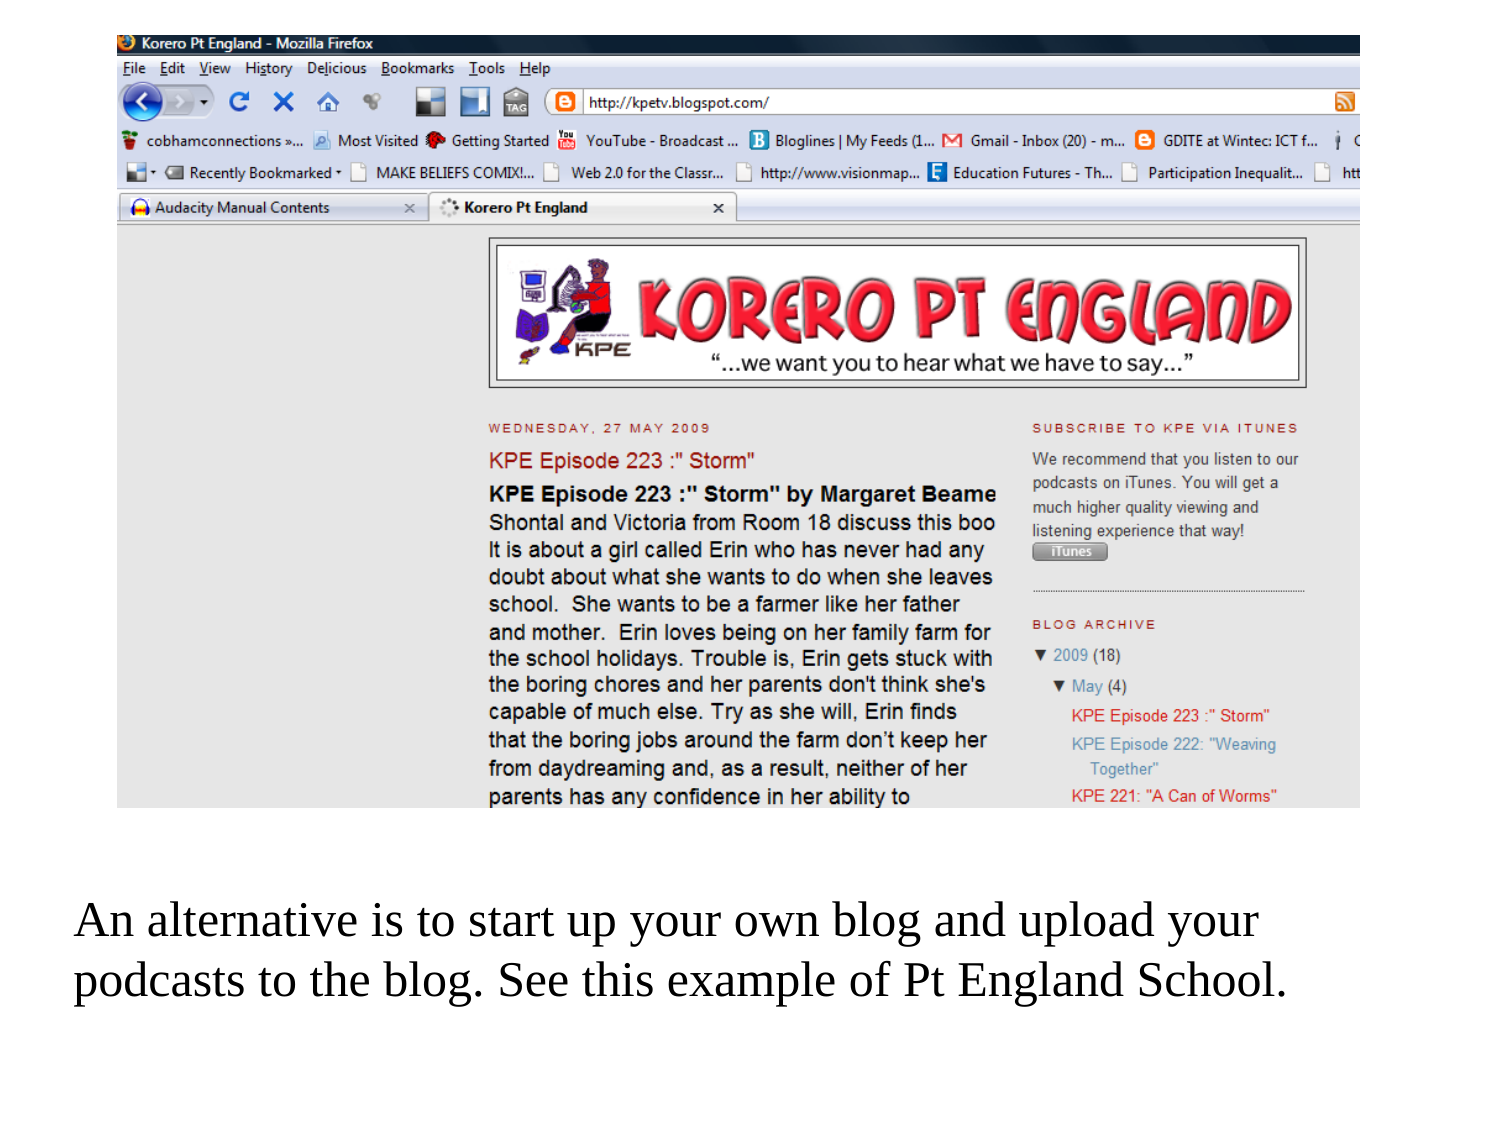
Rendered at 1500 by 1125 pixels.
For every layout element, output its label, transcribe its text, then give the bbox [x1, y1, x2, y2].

text_box An alternative is to start up your own blog and upload your podcasts to the blog. See this example of Pt England School. [58, 878, 1430, 1014]
picture [116, 34, 1360, 809]
